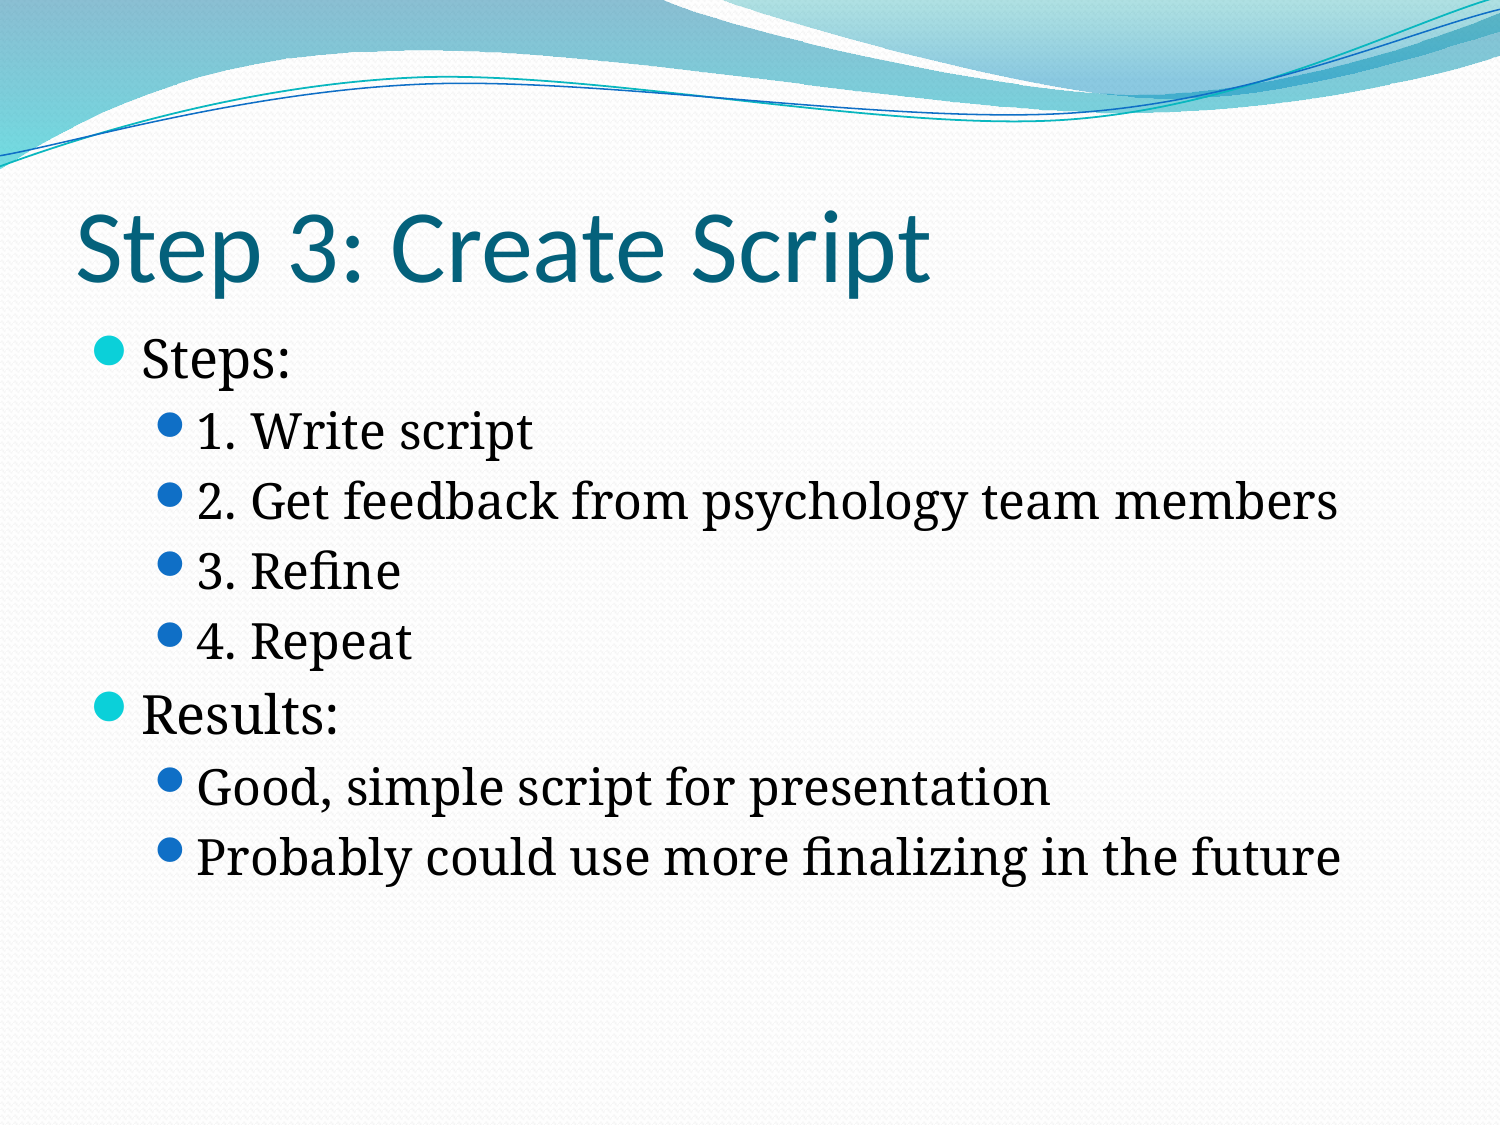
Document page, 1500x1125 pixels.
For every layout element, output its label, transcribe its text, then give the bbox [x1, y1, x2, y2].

title Step 3: Create Script [75, 115, 1425, 303]
list Steps: 1. Write script 2. Get feedback from psychology team members 3. Refine 4. Repeat Results: Good, simple script for presentation Probably could use more finalizing in the future [75, 317, 1425, 1063]
